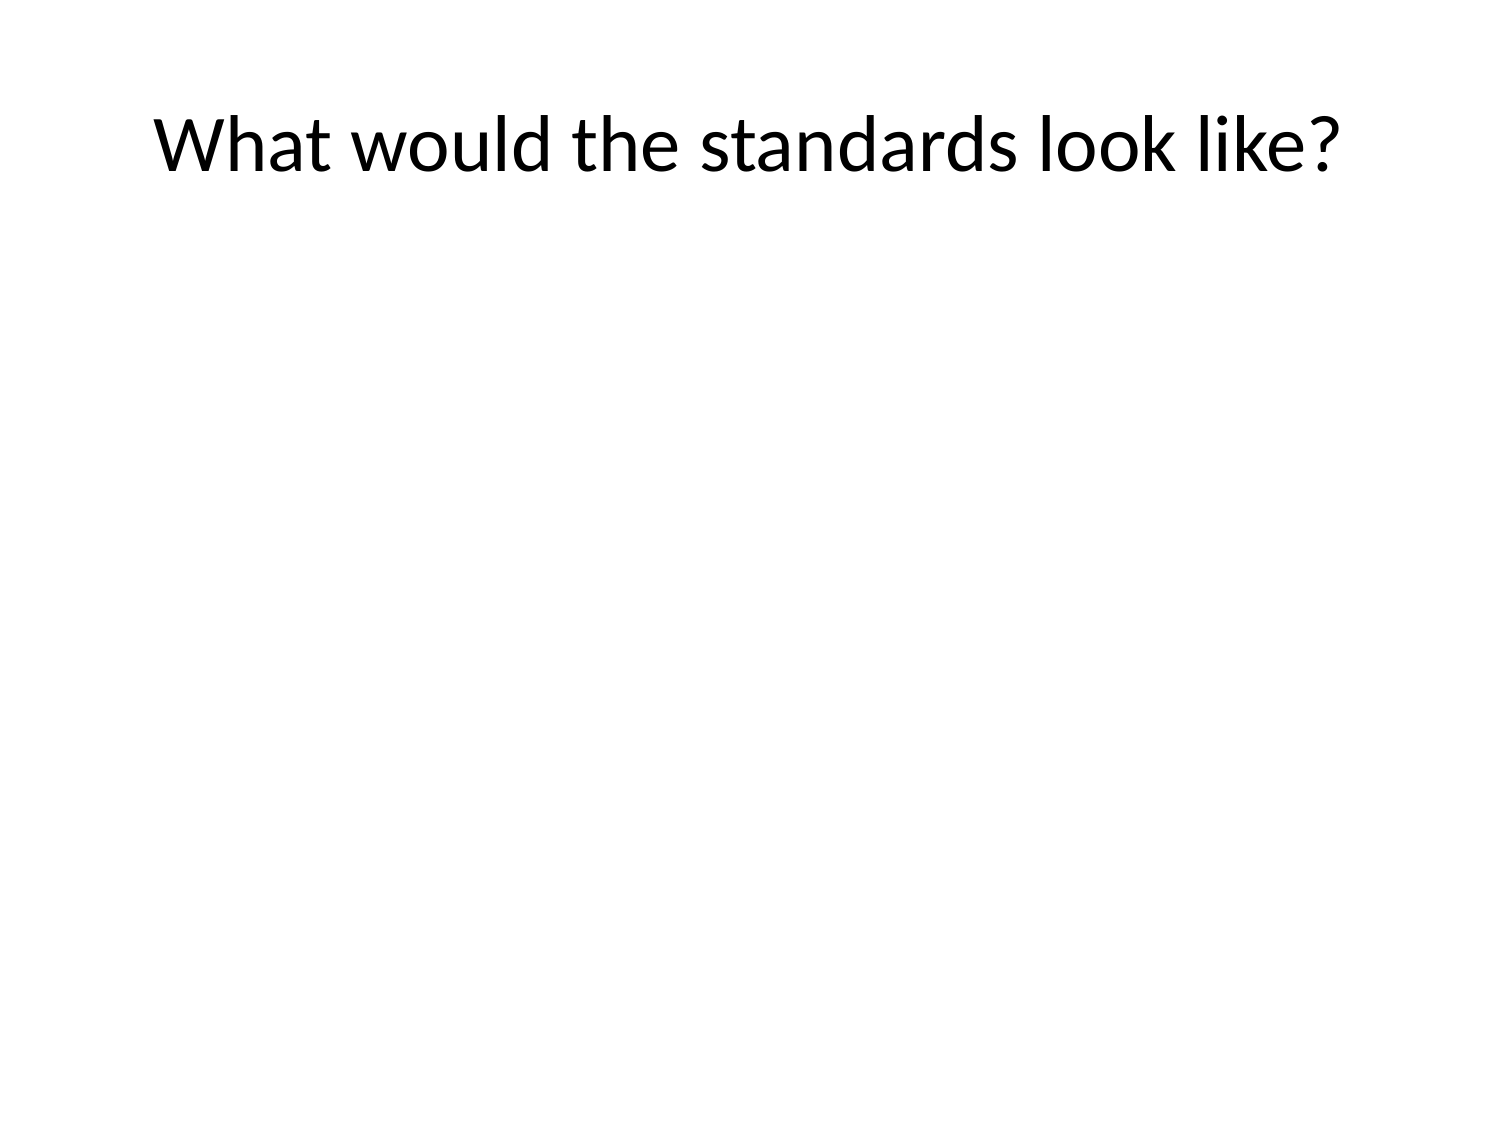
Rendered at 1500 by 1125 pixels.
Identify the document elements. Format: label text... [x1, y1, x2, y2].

title What would the standards look like? [75, 45, 1425, 233]
